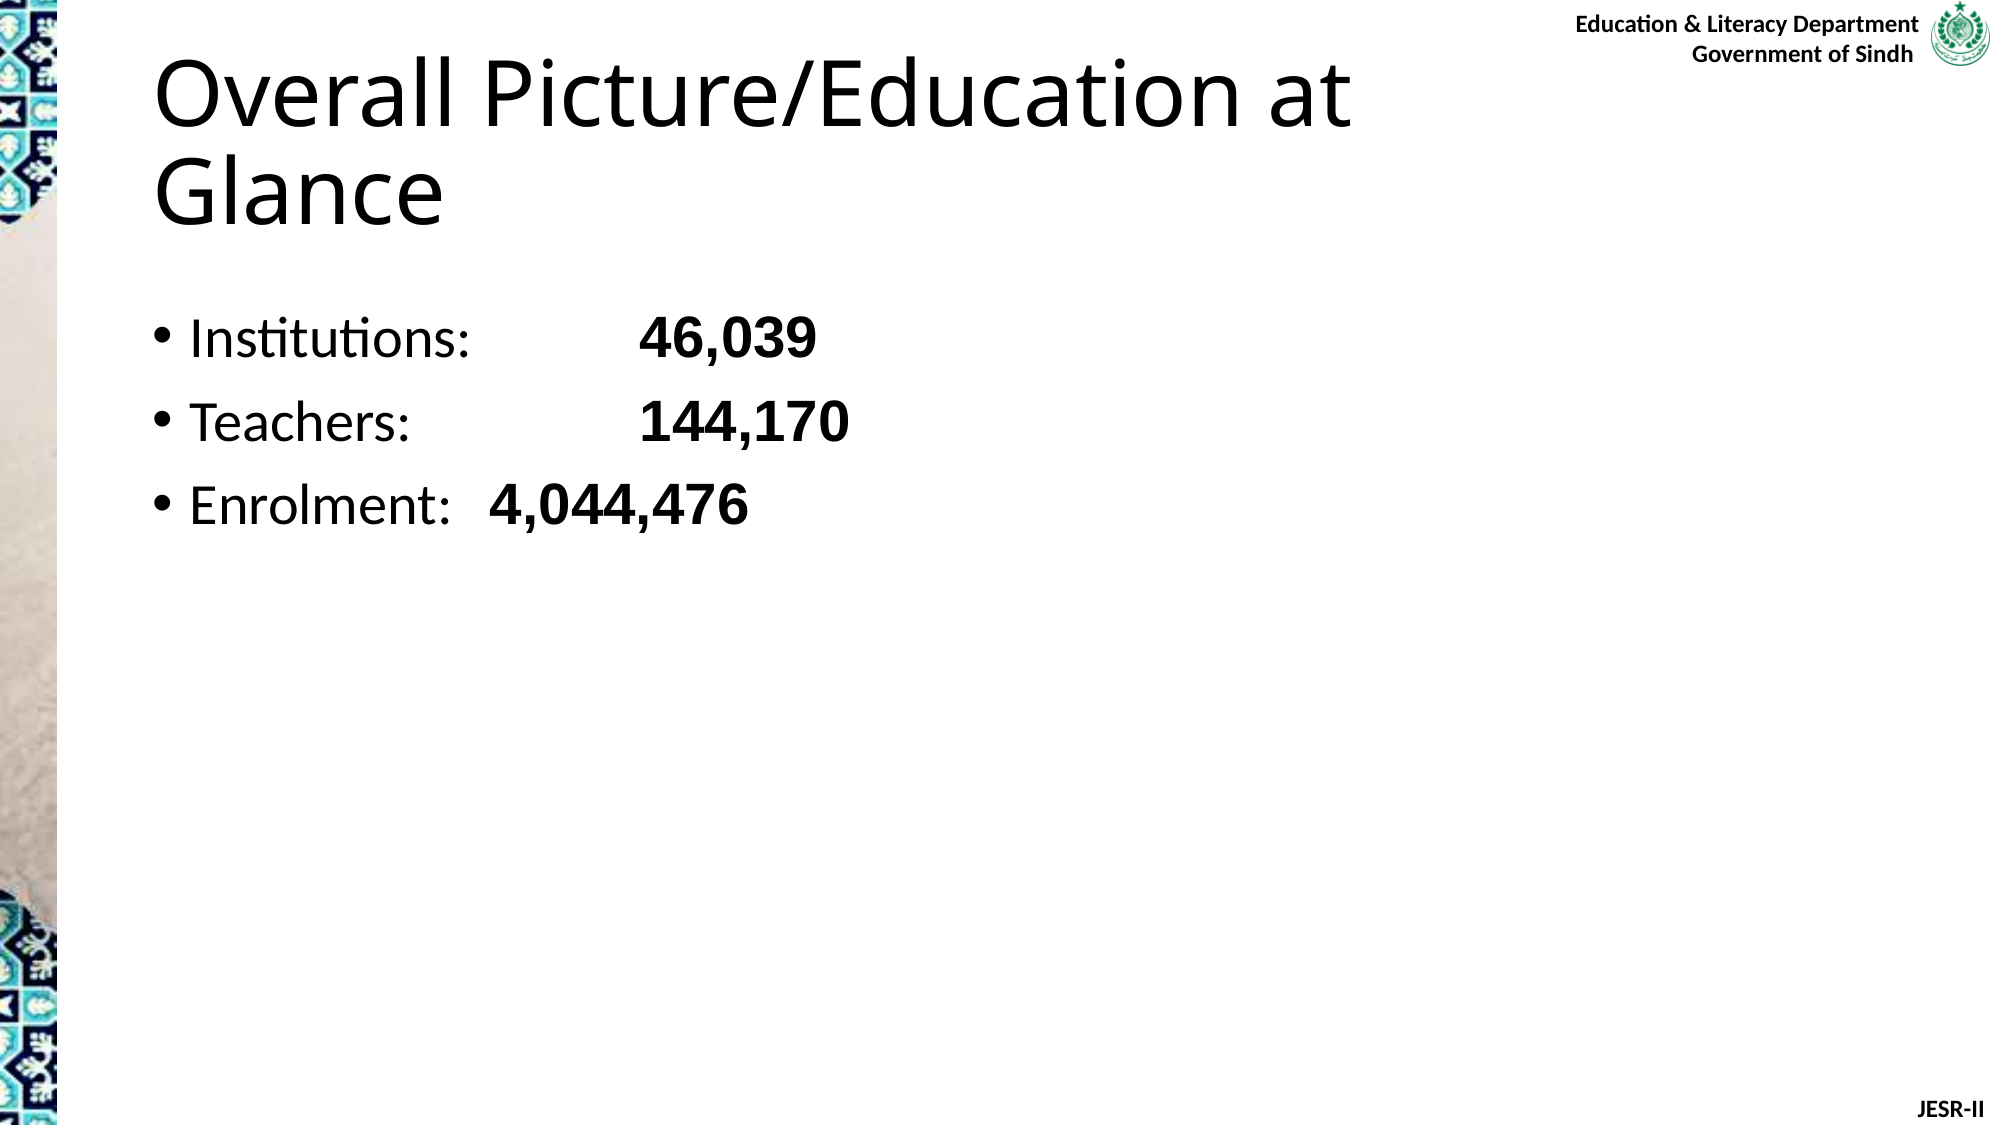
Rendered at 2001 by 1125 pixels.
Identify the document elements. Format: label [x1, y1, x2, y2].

text_box [0, 0, 2000, 1125]
